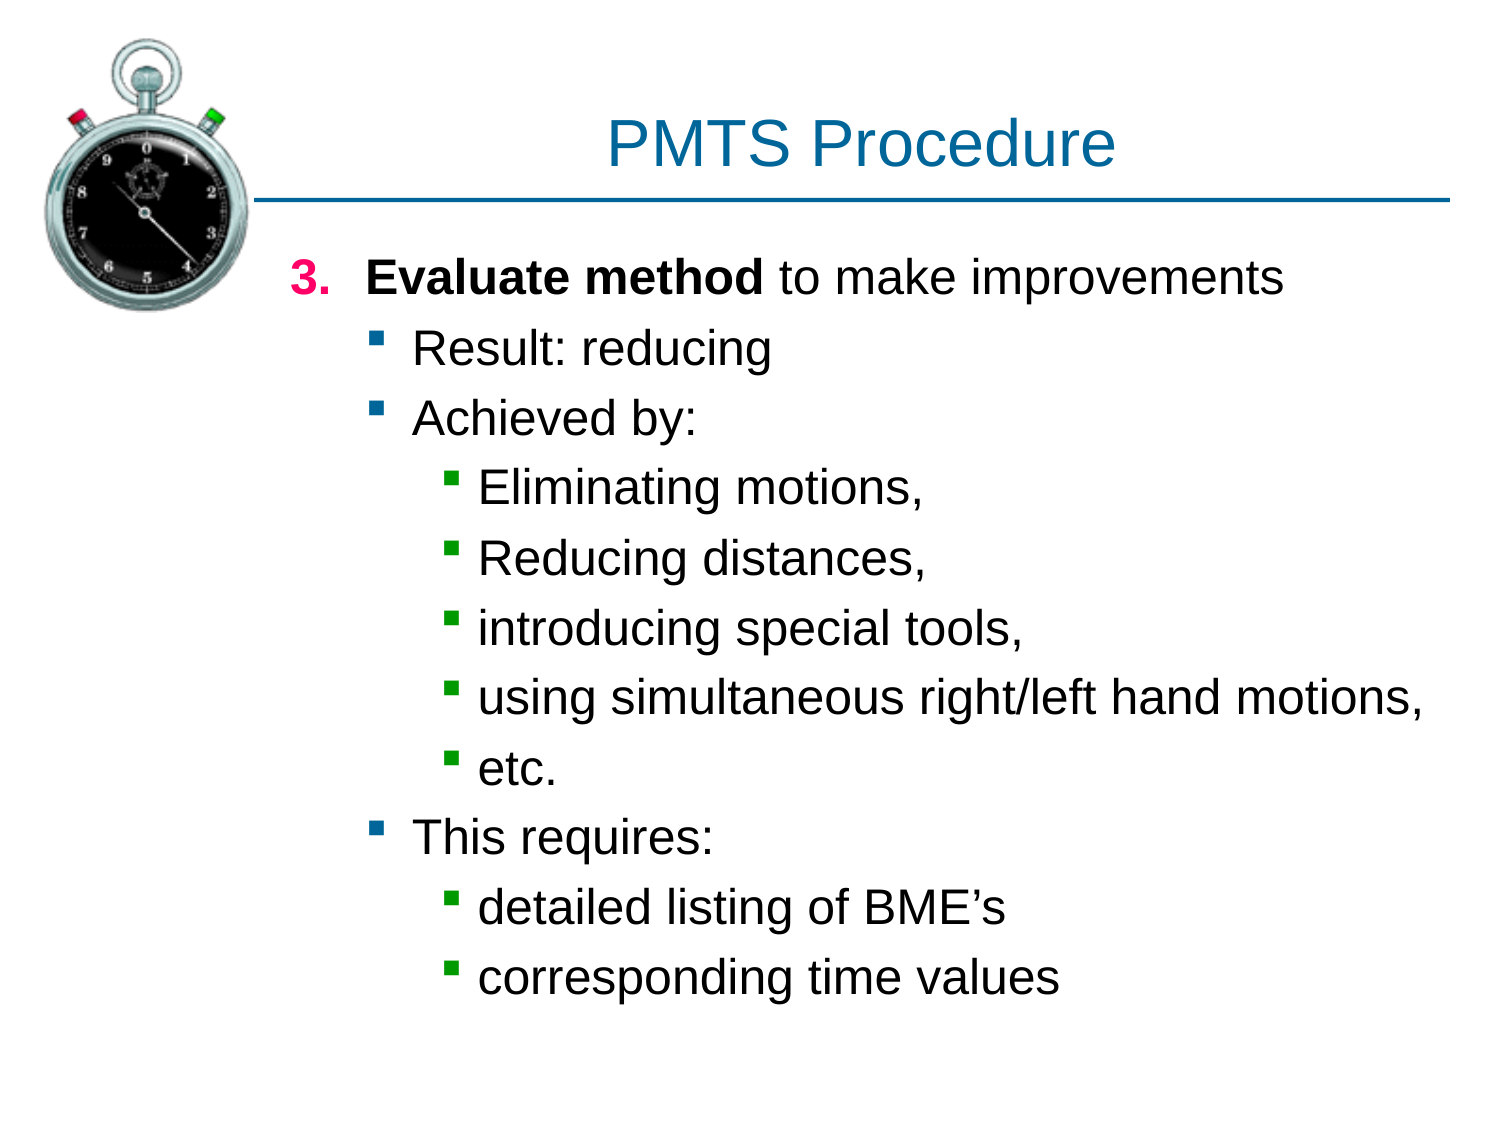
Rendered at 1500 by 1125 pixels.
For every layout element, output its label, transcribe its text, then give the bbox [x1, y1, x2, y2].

title PMTS Procedure [275, 37, 1450, 188]
picture [37, 37, 254, 313]
